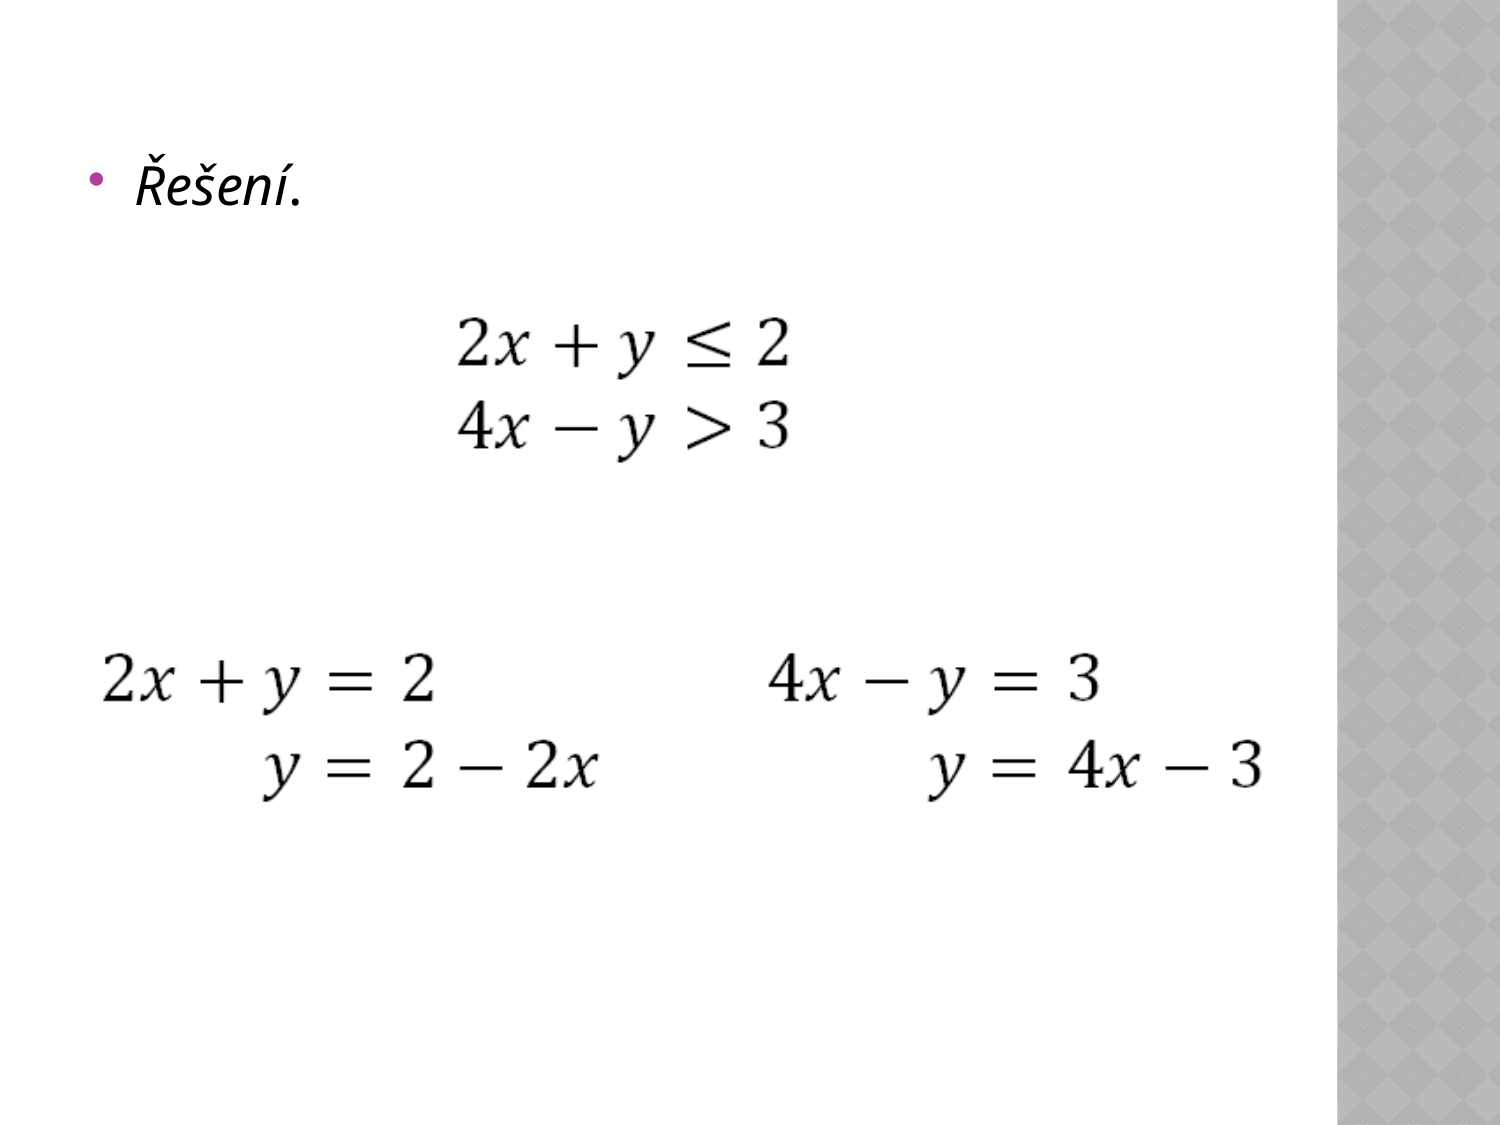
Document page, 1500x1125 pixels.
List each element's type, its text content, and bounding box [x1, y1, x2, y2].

list Řešení. [75, 66, 1365, 1059]
picture [88, 302, 1273, 818]
